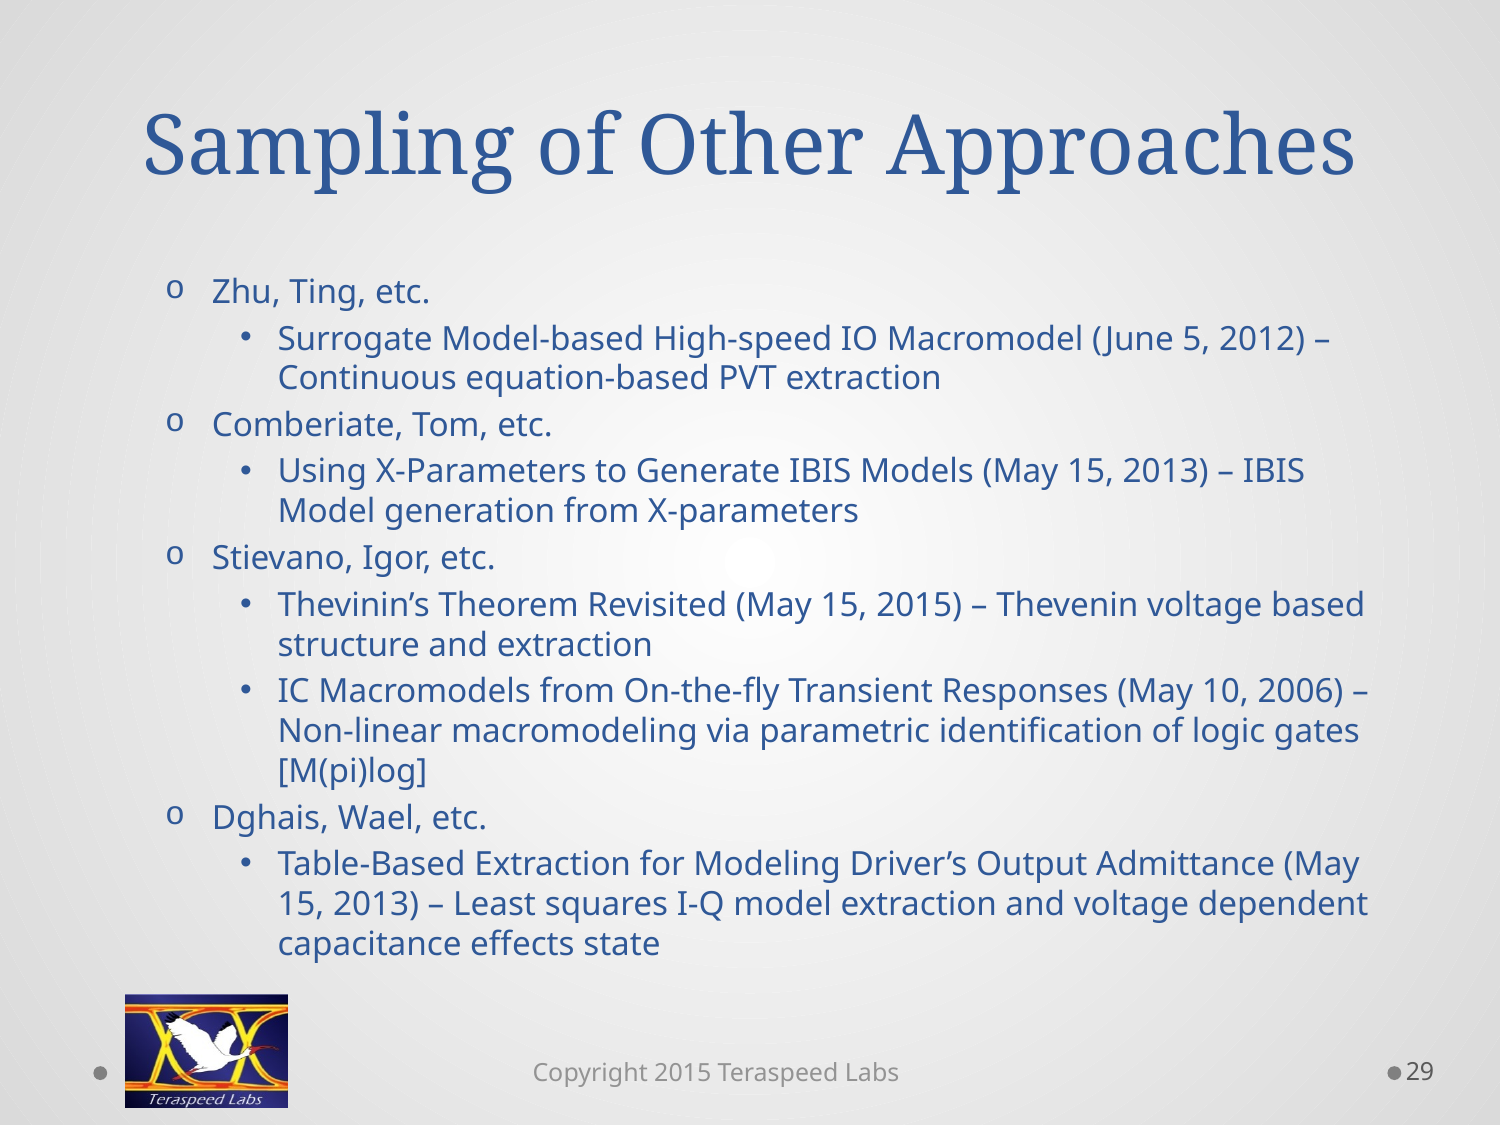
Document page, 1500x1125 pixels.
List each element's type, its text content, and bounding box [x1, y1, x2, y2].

title Sampling of Other Approaches [75, 0, 1425, 262]
footer Copyright 2015 Teraspeed Labs [525, 1043, 993, 1103]
picture [125, 1005, 288, 1108]
list Zhu, Ting, etc. Surrogate Model-based High-speed IO Macromodel (June 5, 2012) – Continuous equation-based PVT extraction Comberiate, Tom, etc. Using X-Parameters to Generate IBIS Models (May 15, 2013) – IBIS Model generation from X-parameters Stievano, Igor, etc. Thevinin’s Theorem Revisited (May 15, 2015) – Thevenin voltage based structure and extraction IC Macromodels from On-the-fly Transient Responses (May 10, 2006) – Non-linear macromodeling via parametric identification of logic gates [M(pi)log] Dghais, Wael, etc. Table-Based Extraction for Modeling Driver’s Output Admittance (May 15, 2013) – Least squares I-Q model extraction and voltage dependent capacitance effects state [75, 262, 1425, 1005]
slide_number 29 [1401, 1042, 1494, 1103]
